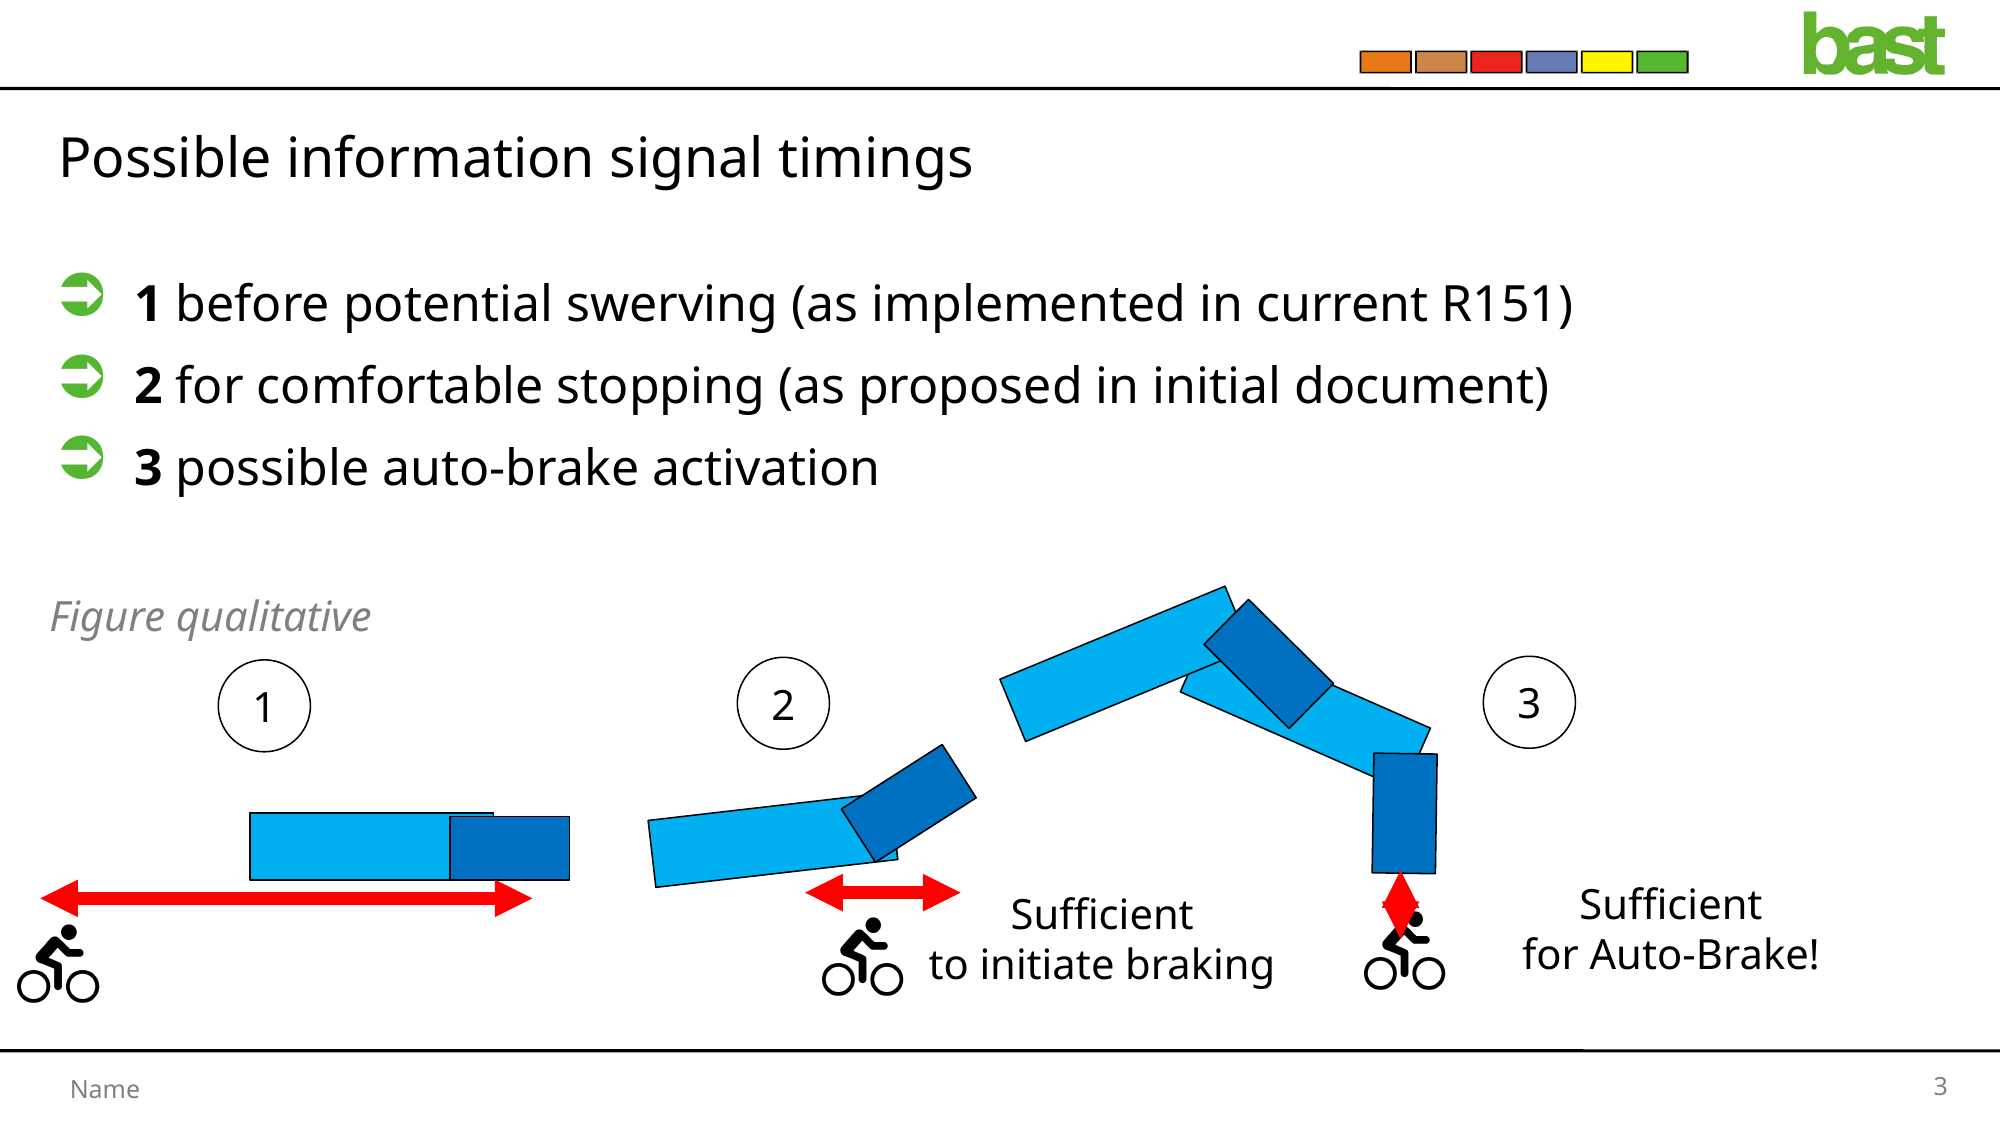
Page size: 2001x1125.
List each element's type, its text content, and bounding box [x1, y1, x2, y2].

text_box 3 [1483, 656, 1576, 749]
text_box 1 [218, 659, 311, 752]
text_box [449, 816, 570, 880]
text_box [841, 744, 977, 863]
list 1 before potential swerving (as implemented in current R151) 2 for comfortable stopping (as proposed in initial document) 3 possible auto-brake activation [55, 252, 1901, 391]
title Possible information signal timings [58, 101, 1622, 240]
picture [1803, 11, 1945, 75]
text_box [999, 586, 1236, 742]
text_box [1204, 599, 1334, 704]
text_box [250, 812, 494, 881]
picture [1358, 904, 1451, 997]
text_box Sufficient to initiate braking [913, 880, 1291, 995]
text_box [648, 795, 875, 888]
text_box [878, 850, 898, 862]
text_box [1170, 705, 1497, 774]
picture [816, 910, 910, 1003]
picture [11, 917, 105, 1011]
text_box Figure qualitative [34, 582, 387, 647]
text_box 2 [737, 657, 830, 750]
text_box Sufficient for Auto-Brake! [1507, 870, 1835, 985]
